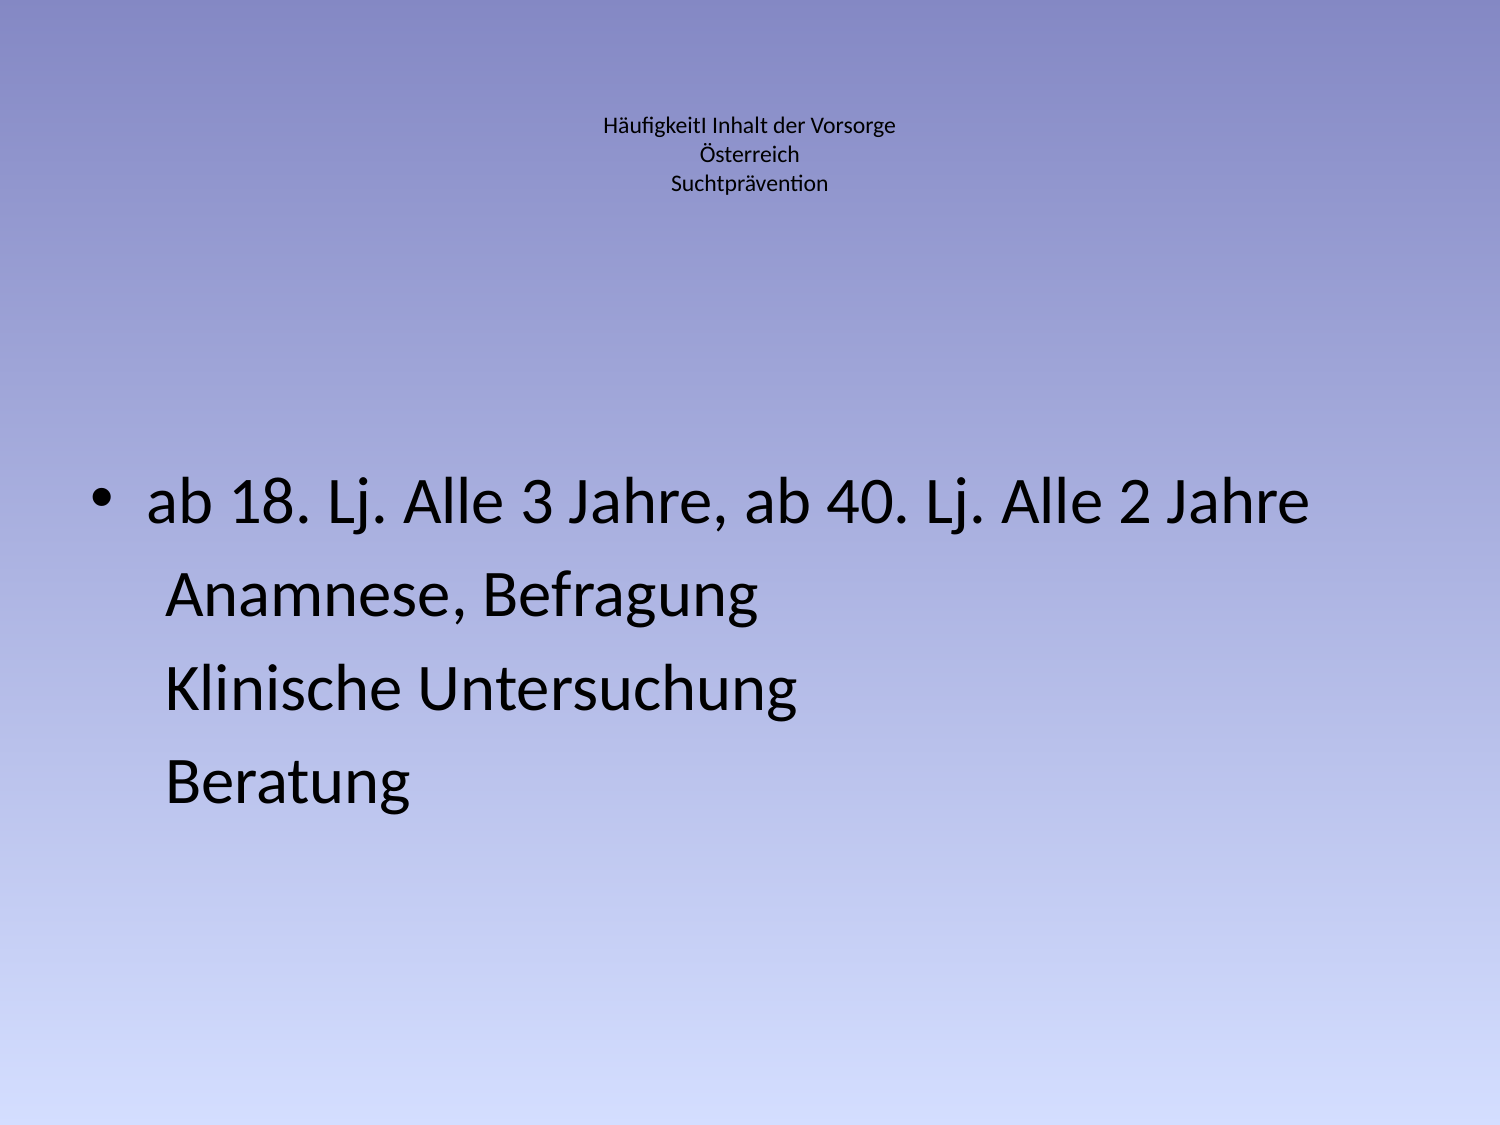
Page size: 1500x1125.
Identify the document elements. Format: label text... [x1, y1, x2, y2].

title HäufigkeitI Inhalt der Vorsorge Österreich Suchtprävention [75, 45, 1425, 233]
list ab 18. Lj. Alle 3 Jahre, ab 40. Lj. Alle 2 Jahre Anamnese, Befragung Klinische Untersuchung Beratung [75, 262, 1425, 1005]
